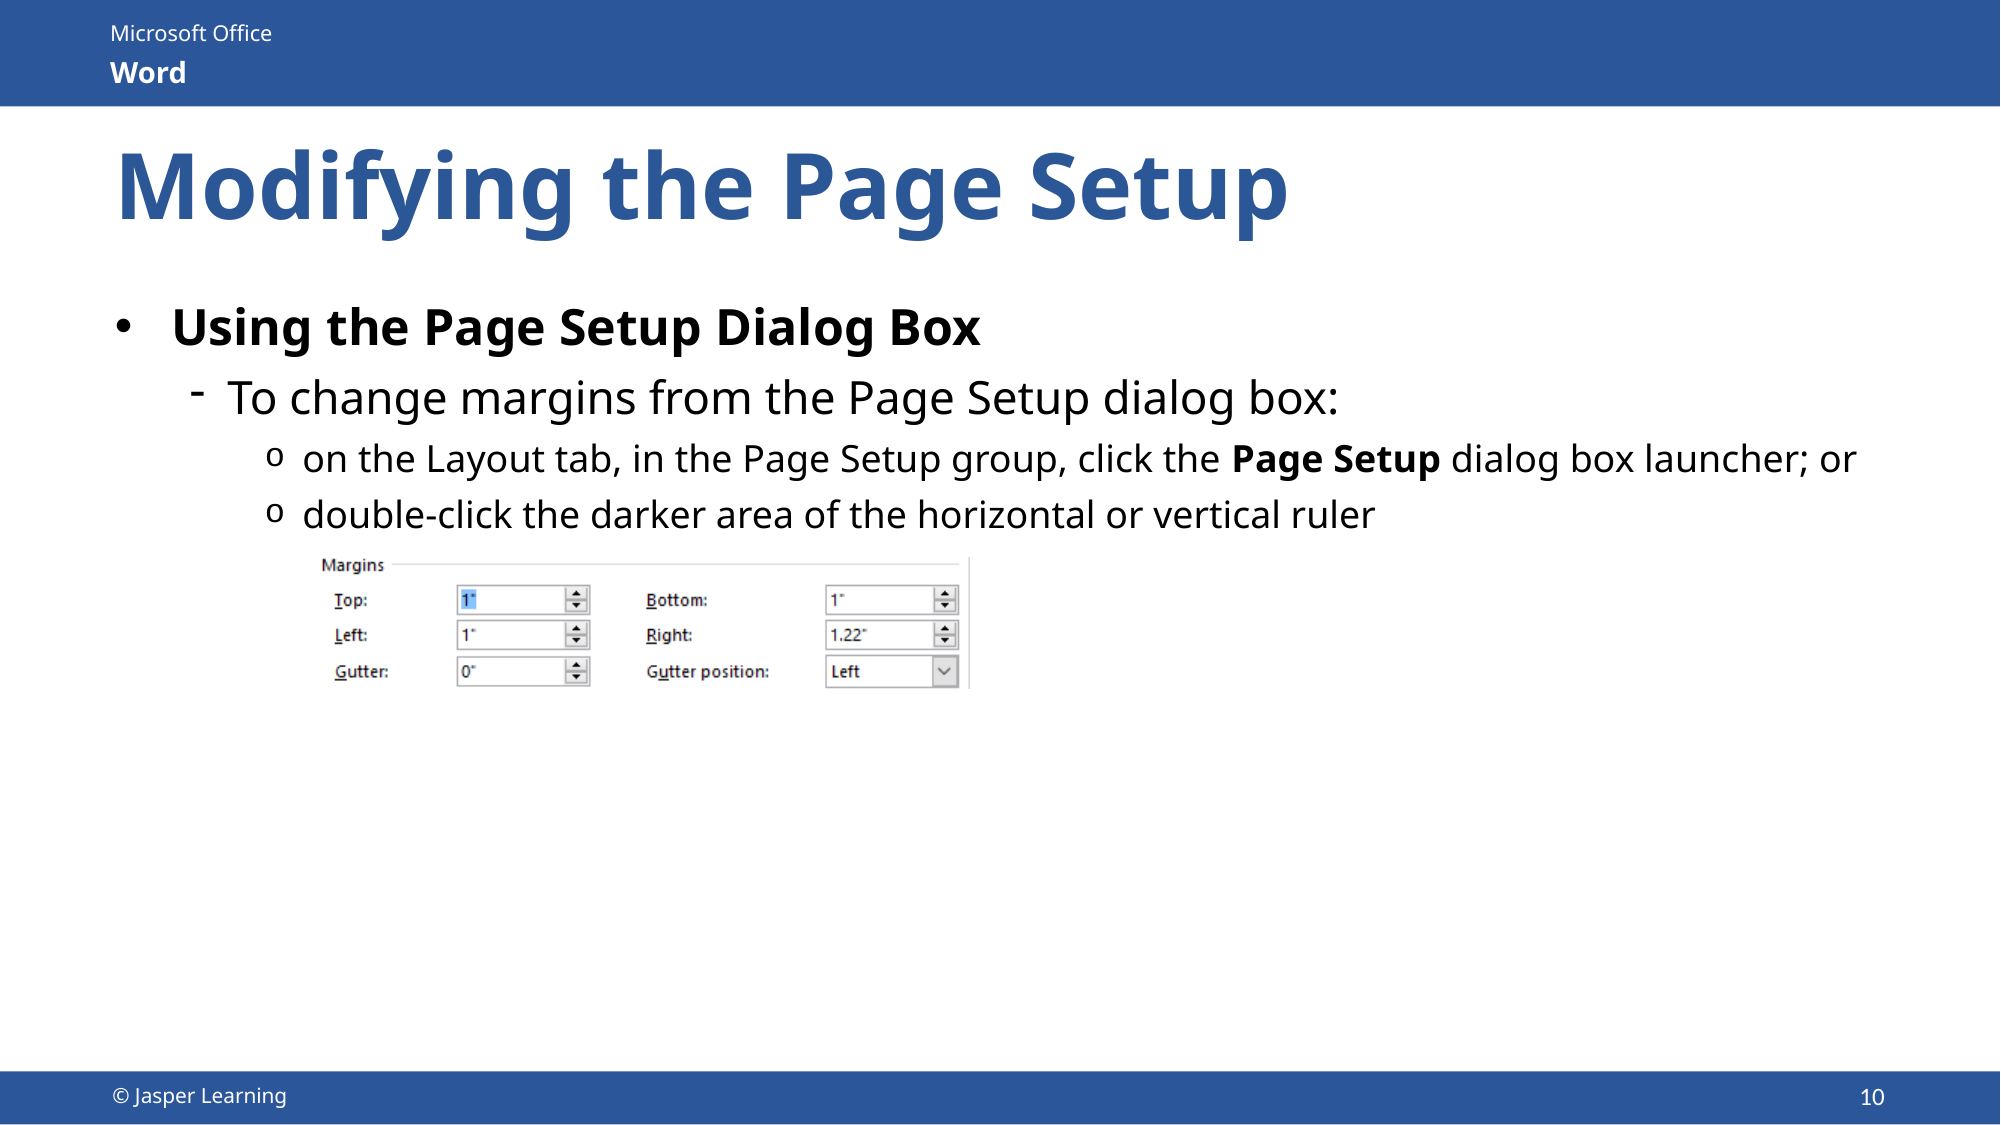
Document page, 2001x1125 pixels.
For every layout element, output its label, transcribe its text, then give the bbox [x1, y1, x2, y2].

slide_number 10 [1433, 1065, 1900, 1125]
title Modifying the Page Setup [99, 118, 1866, 248]
list Using the Page Setup Dialog Box To change margins from the Page Setup dialog box: on the Layout tab, in the Page Setup group, click the Page Setup dialog box launcher; or double-click the darker area of the horizontal or vertical ruler [99, 283, 1900, 1026]
footer © Jasper Learning [97, 1076, 773, 1118]
picture [320, 556, 977, 690]
